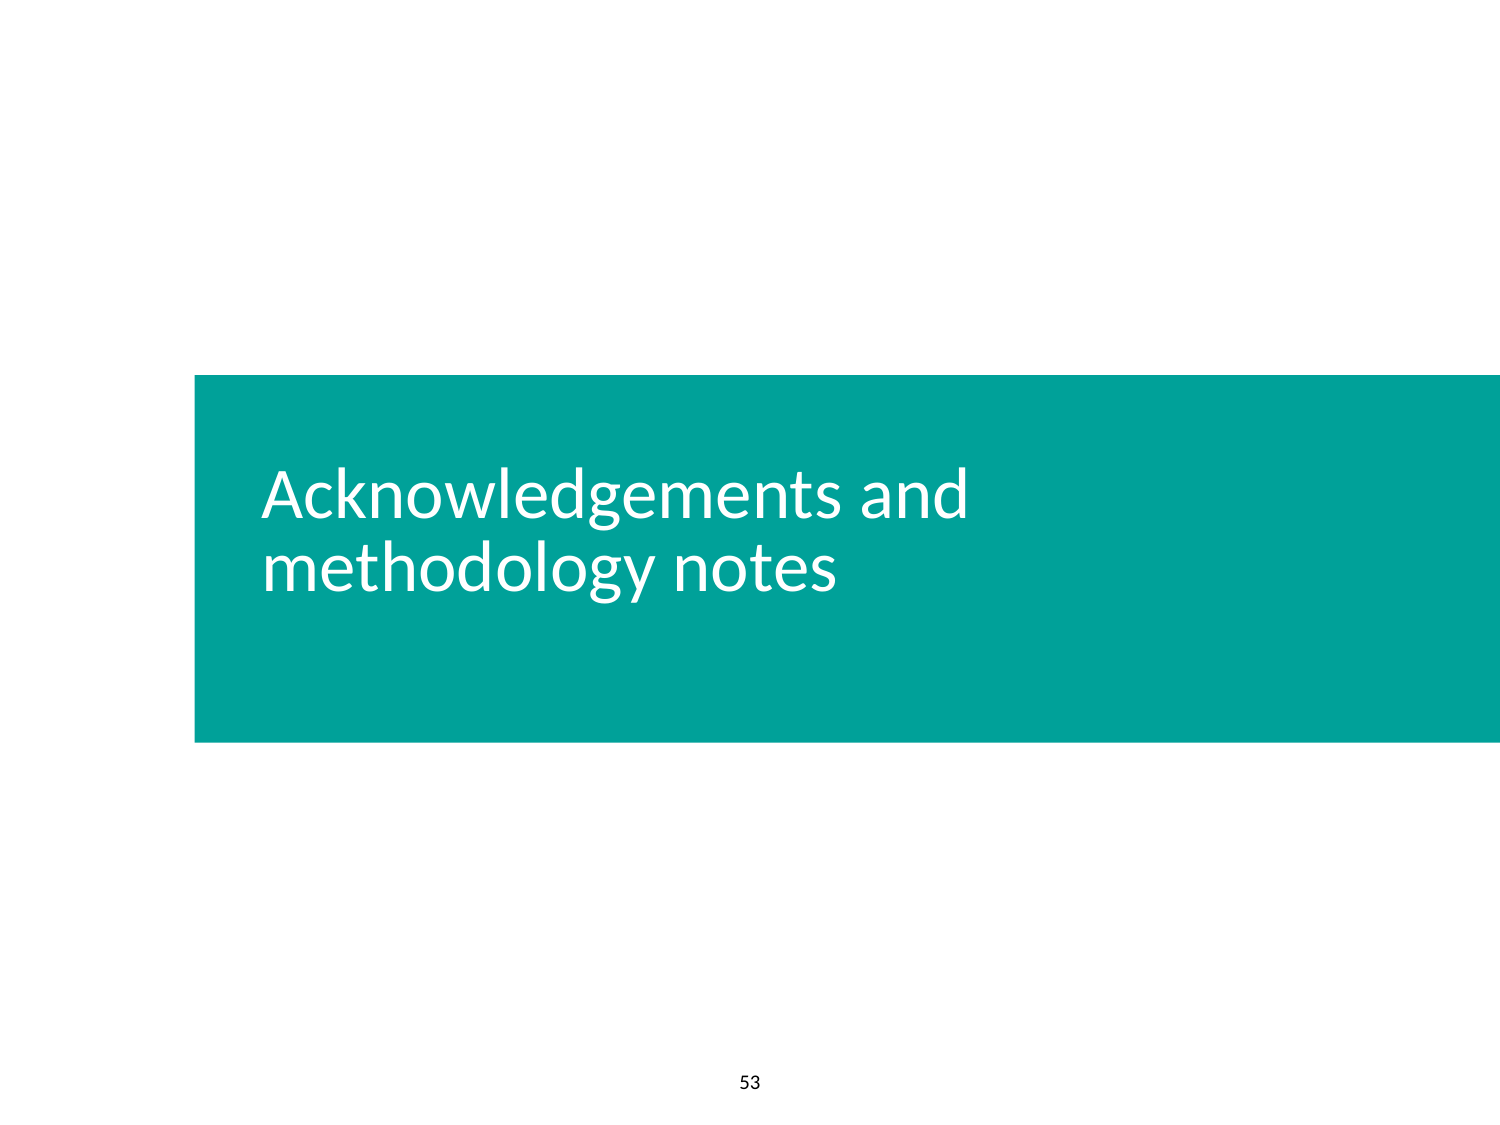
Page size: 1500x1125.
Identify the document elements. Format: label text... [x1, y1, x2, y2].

list Acknowledgements and methodology notes [194, 375, 1500, 743]
